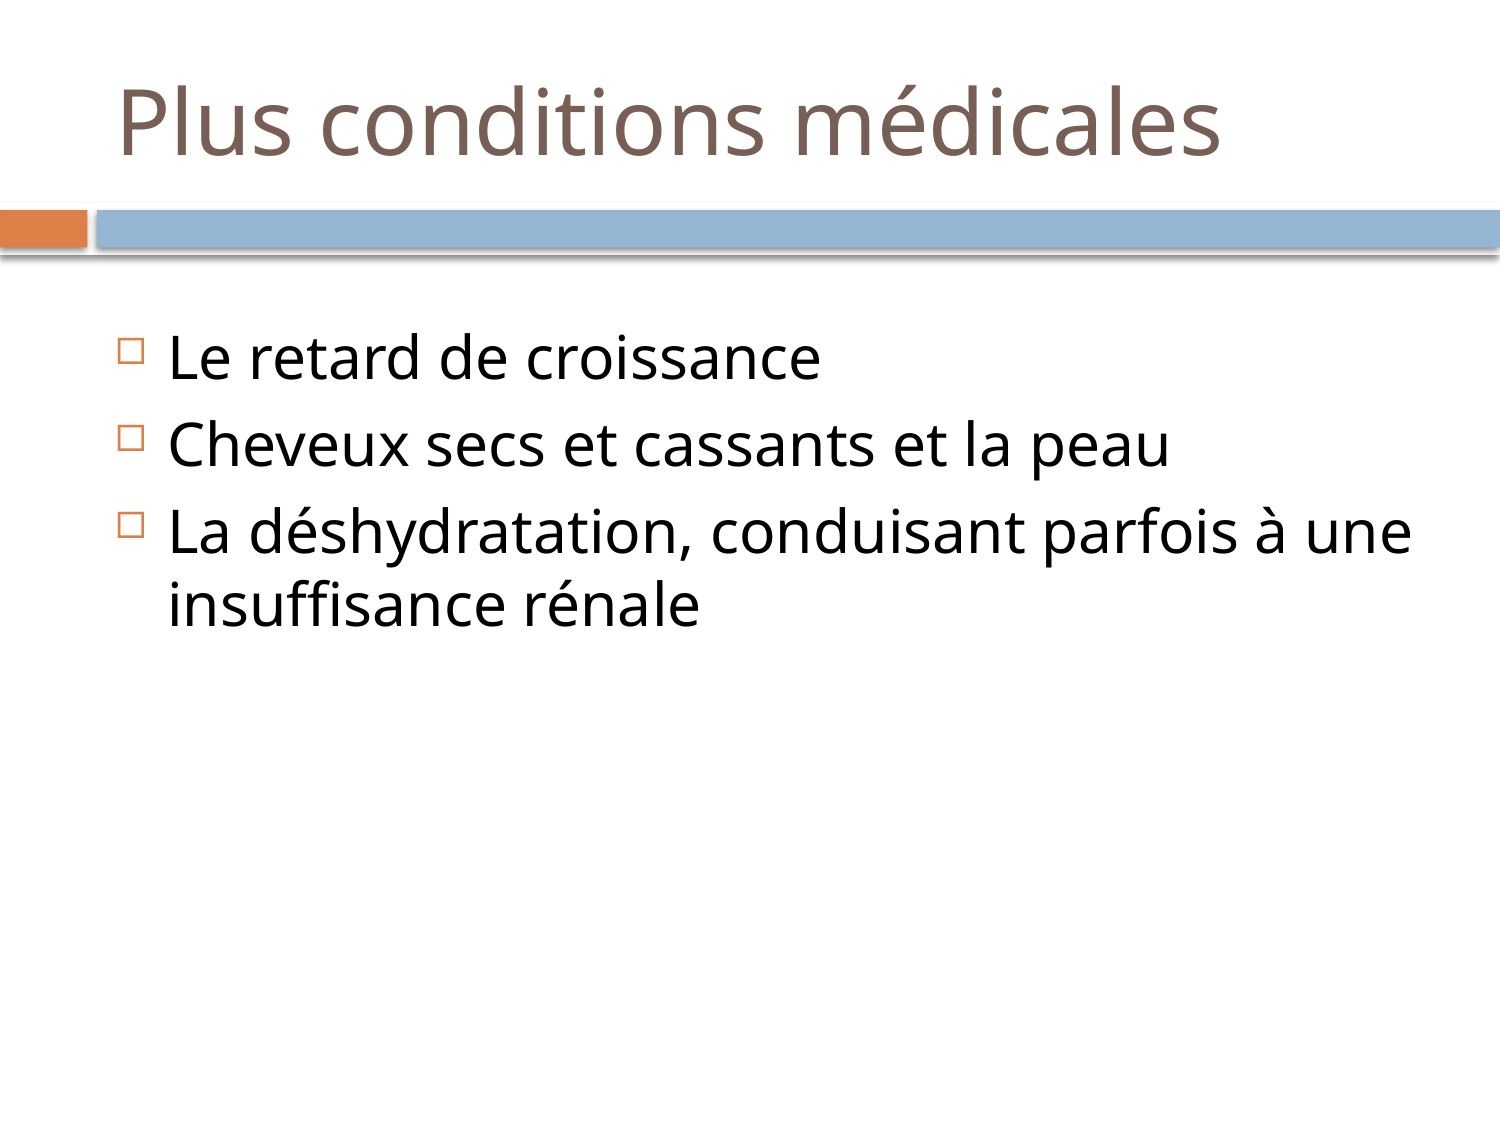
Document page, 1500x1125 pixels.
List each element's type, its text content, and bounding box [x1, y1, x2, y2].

list Le retard de croissance Cheveux secs et cassants et la peau La déshydratation, conduisant parfois à une insuffisance rénale [99, 224, 1438, 888]
title Plus conditions médicales [100, 37, 1438, 200]
